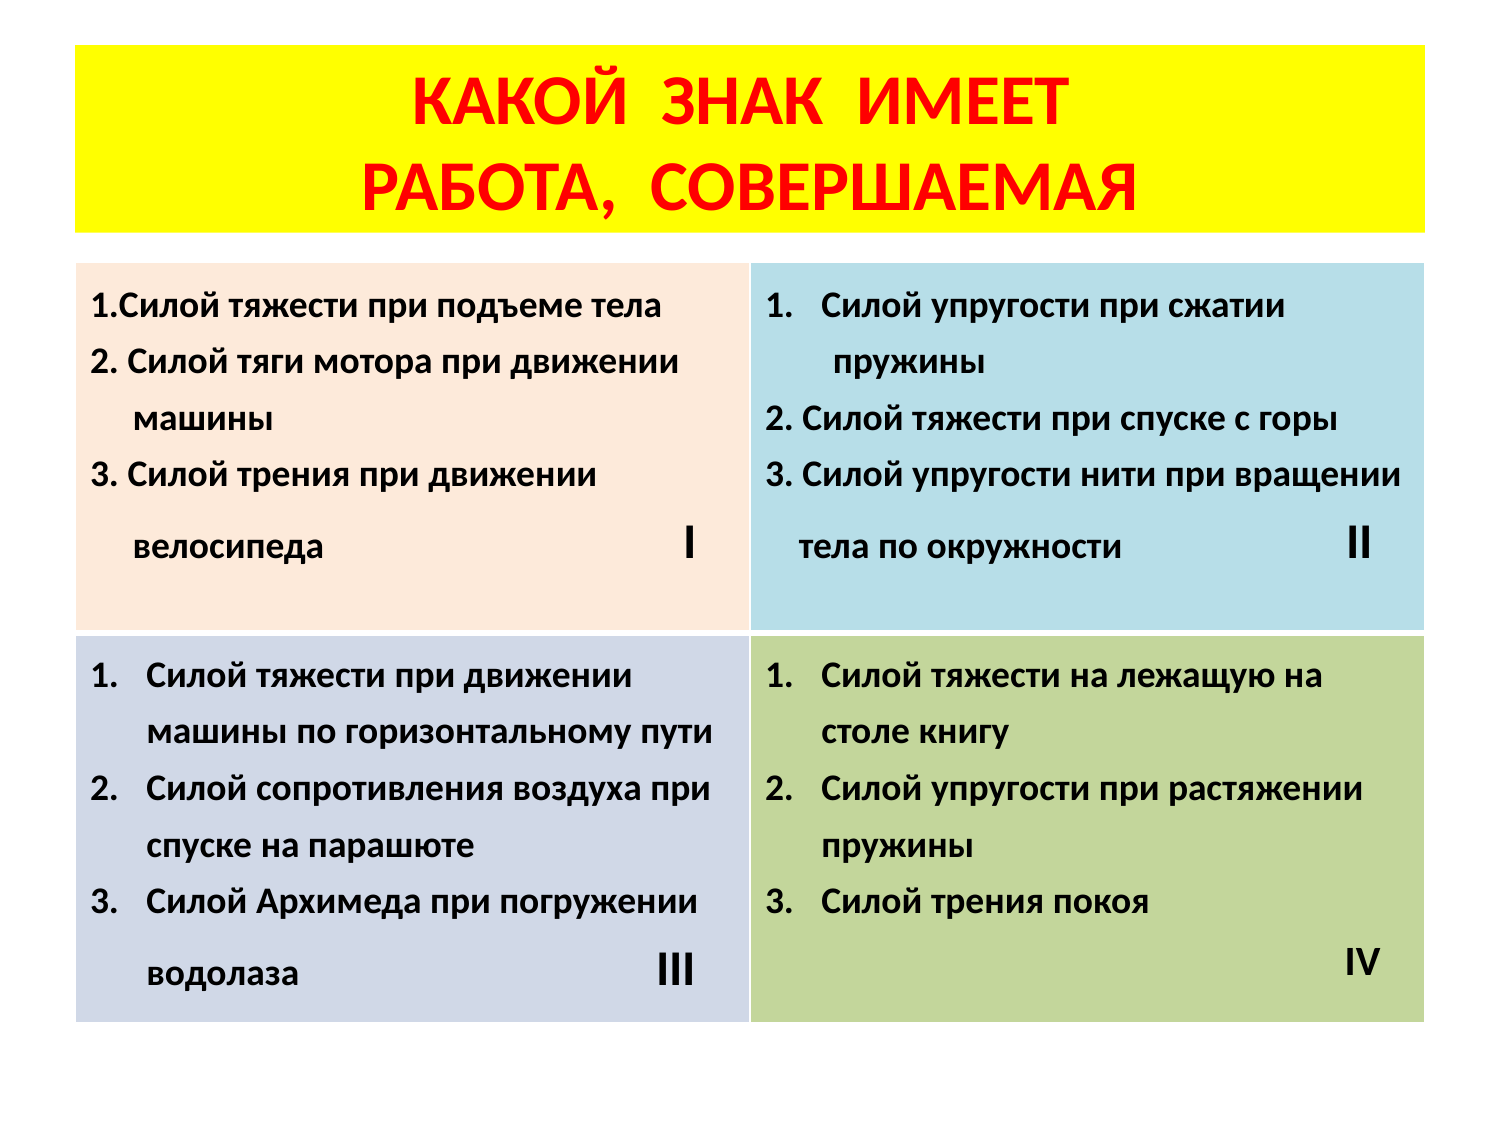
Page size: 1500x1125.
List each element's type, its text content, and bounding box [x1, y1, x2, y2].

table_cell Силой тяжести при движении машины по горизонтальному пути Силой сопротивления воздуха при спуске на парашюте Силой Архимеда при погружении водолаза III [76, 636, 749, 1022]
table_header Силой упругости при сжатии пружины 2. Силой тяжести при спуске с горы 3. Силой упругости нити при вращении тела по окружности II [751, 263, 1424, 630]
table_cell Силой тяжести на лежащую на столе книгу Силой упругости при растяжении пружины Силой трения покоя IV [751, 636, 1424, 1022]
title КАКОЙ ЗНАК ИМЕЕТ РАБОТА, СОВЕРШАЕМАЯ [75, 45, 1425, 233]
table_header 1.Силой тяжести при подъеме тела 2. Силой тяги мотора при движении машины 3. Силой трения при движении велосипеда I [76, 263, 749, 630]
